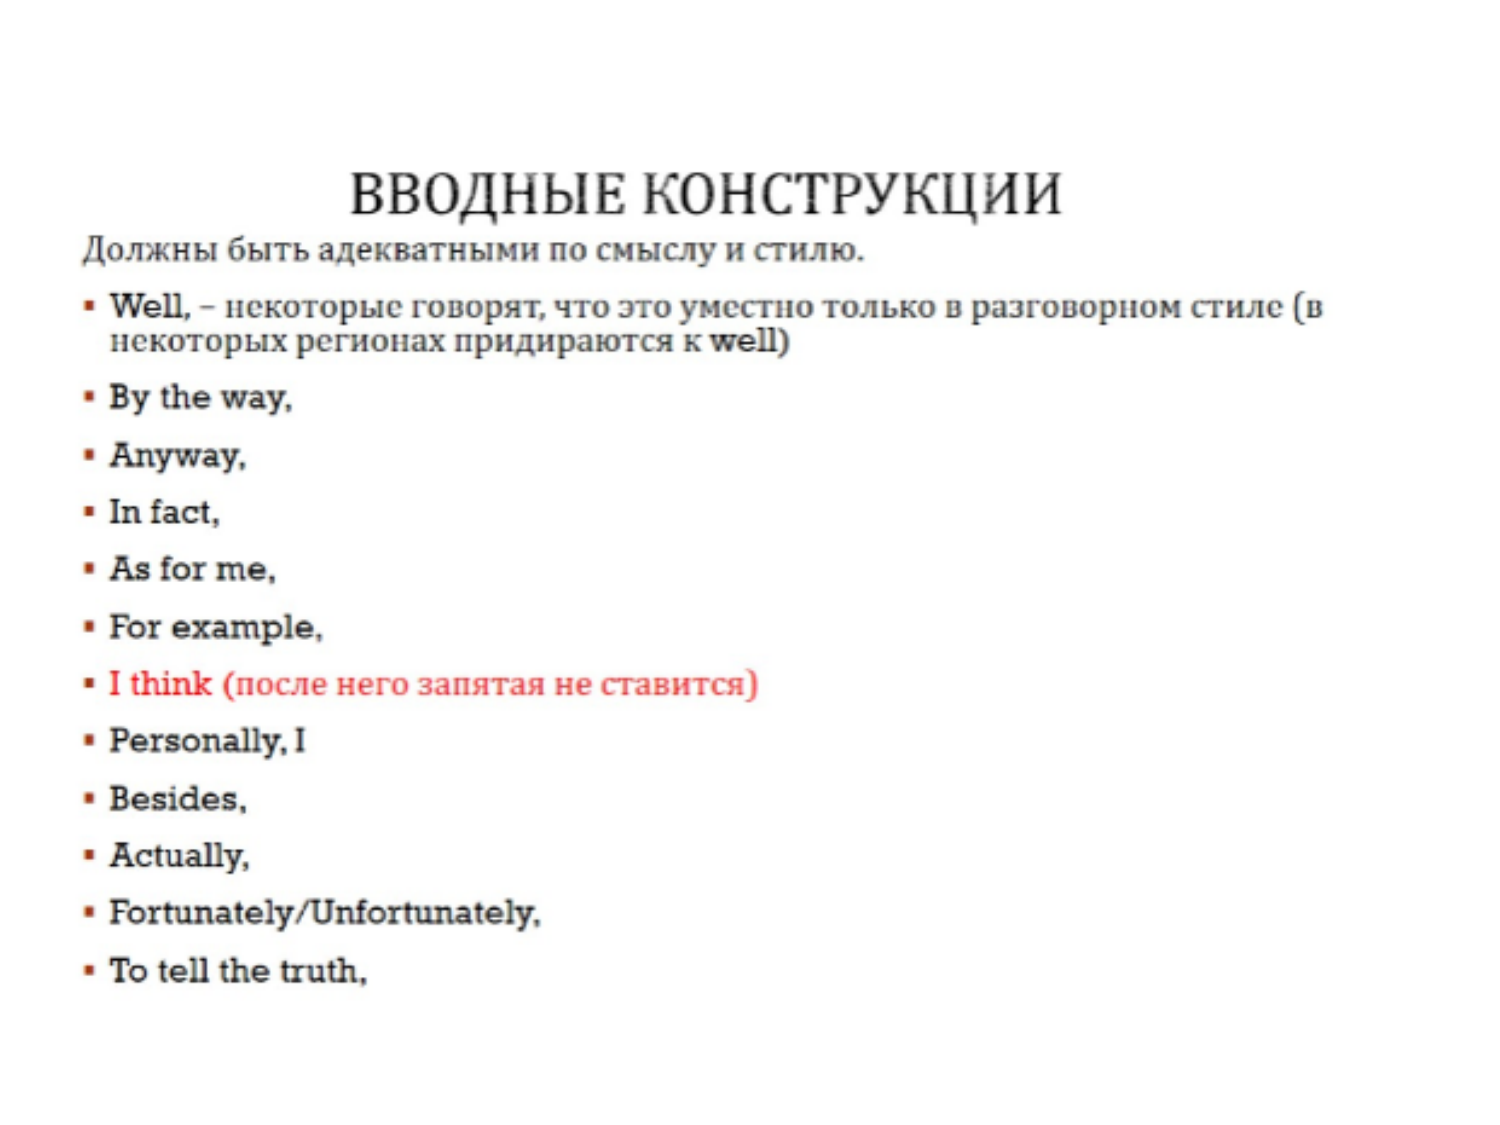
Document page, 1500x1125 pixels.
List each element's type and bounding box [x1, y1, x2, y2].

picture [1, 155, 1436, 1008]
